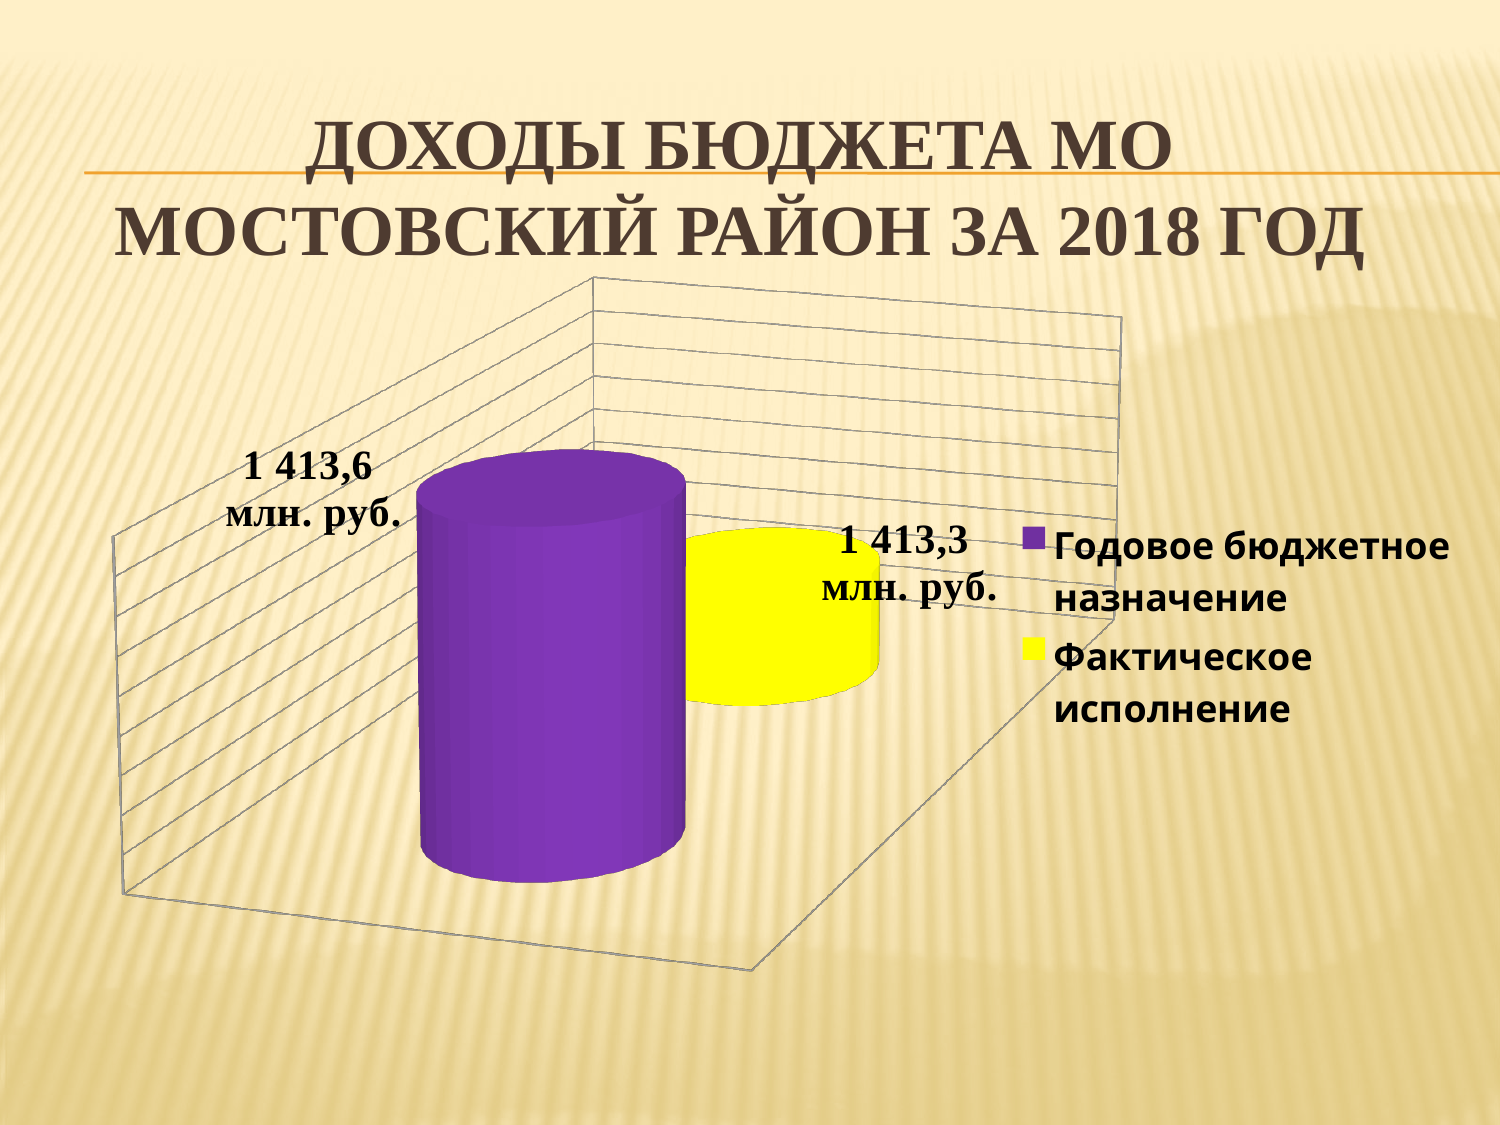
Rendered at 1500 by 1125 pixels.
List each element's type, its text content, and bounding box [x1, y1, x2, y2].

chart [49, 254, 1476, 998]
title Доходы бюджета МО Мостовский район за 2018 год [64, 90, 1415, 252]
